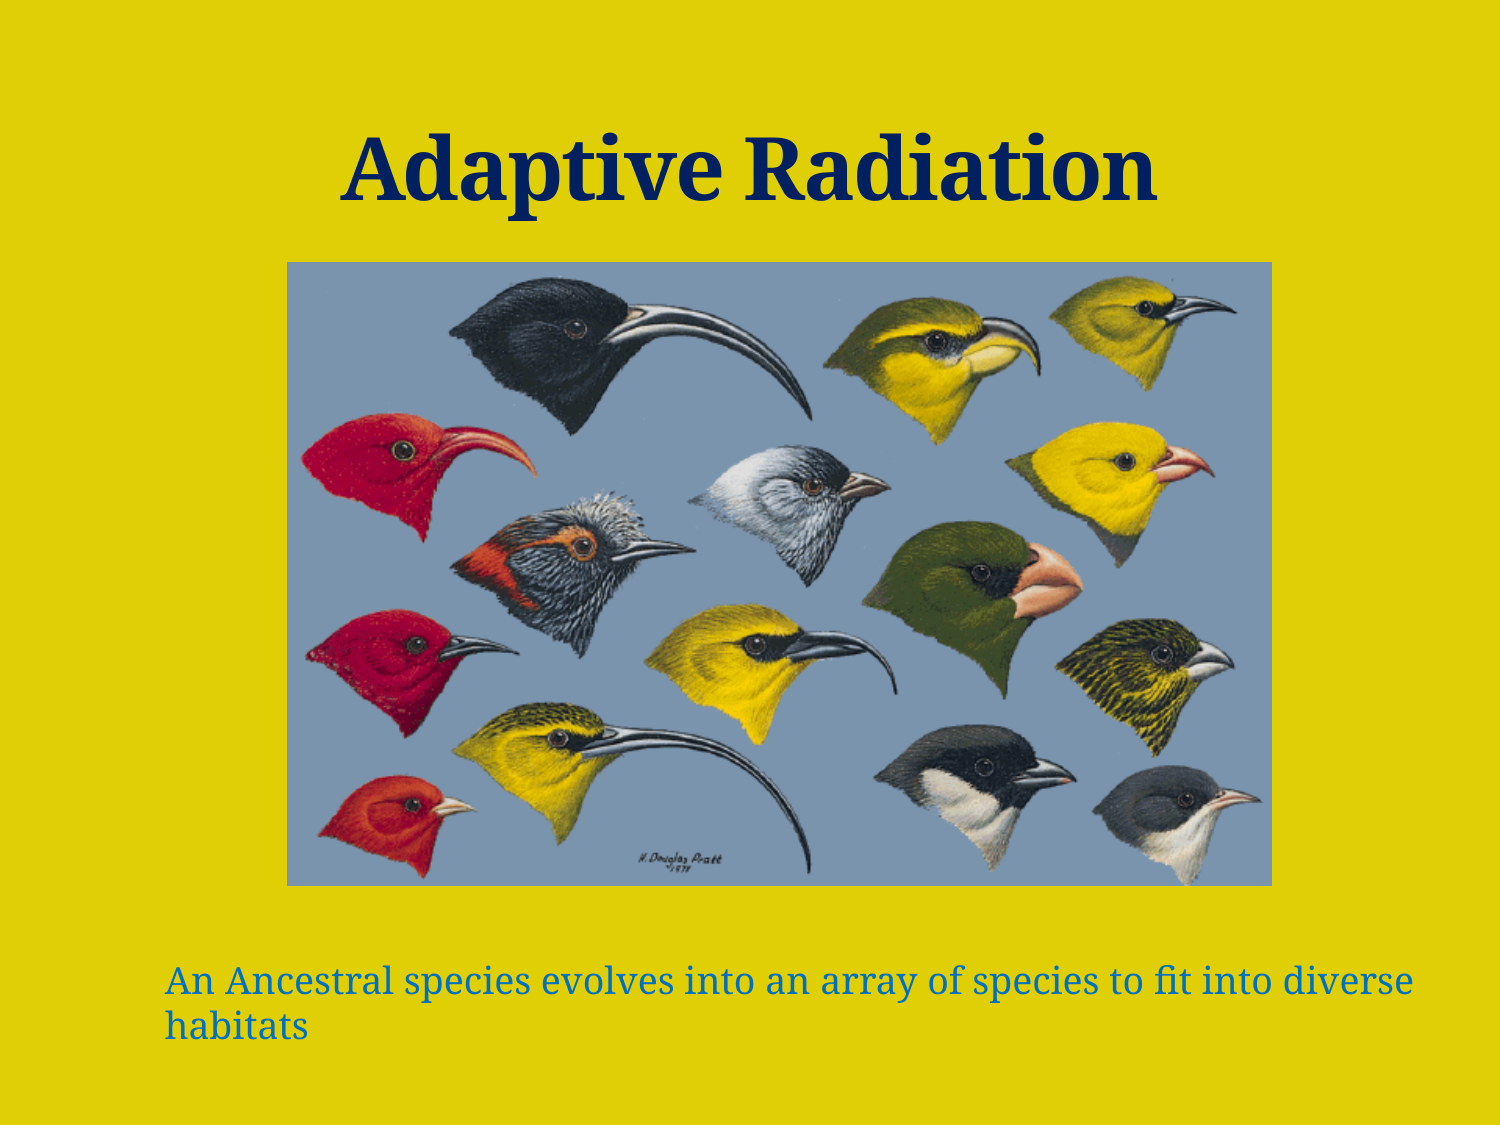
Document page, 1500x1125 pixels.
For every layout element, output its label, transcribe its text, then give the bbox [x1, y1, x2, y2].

title Adaptive Radiation [74, 24, 1425, 225]
text_box An Ancestral species evolves into an array of species to fit into diverse habitats [150, 949, 1500, 1055]
picture [287, 262, 1272, 886]
